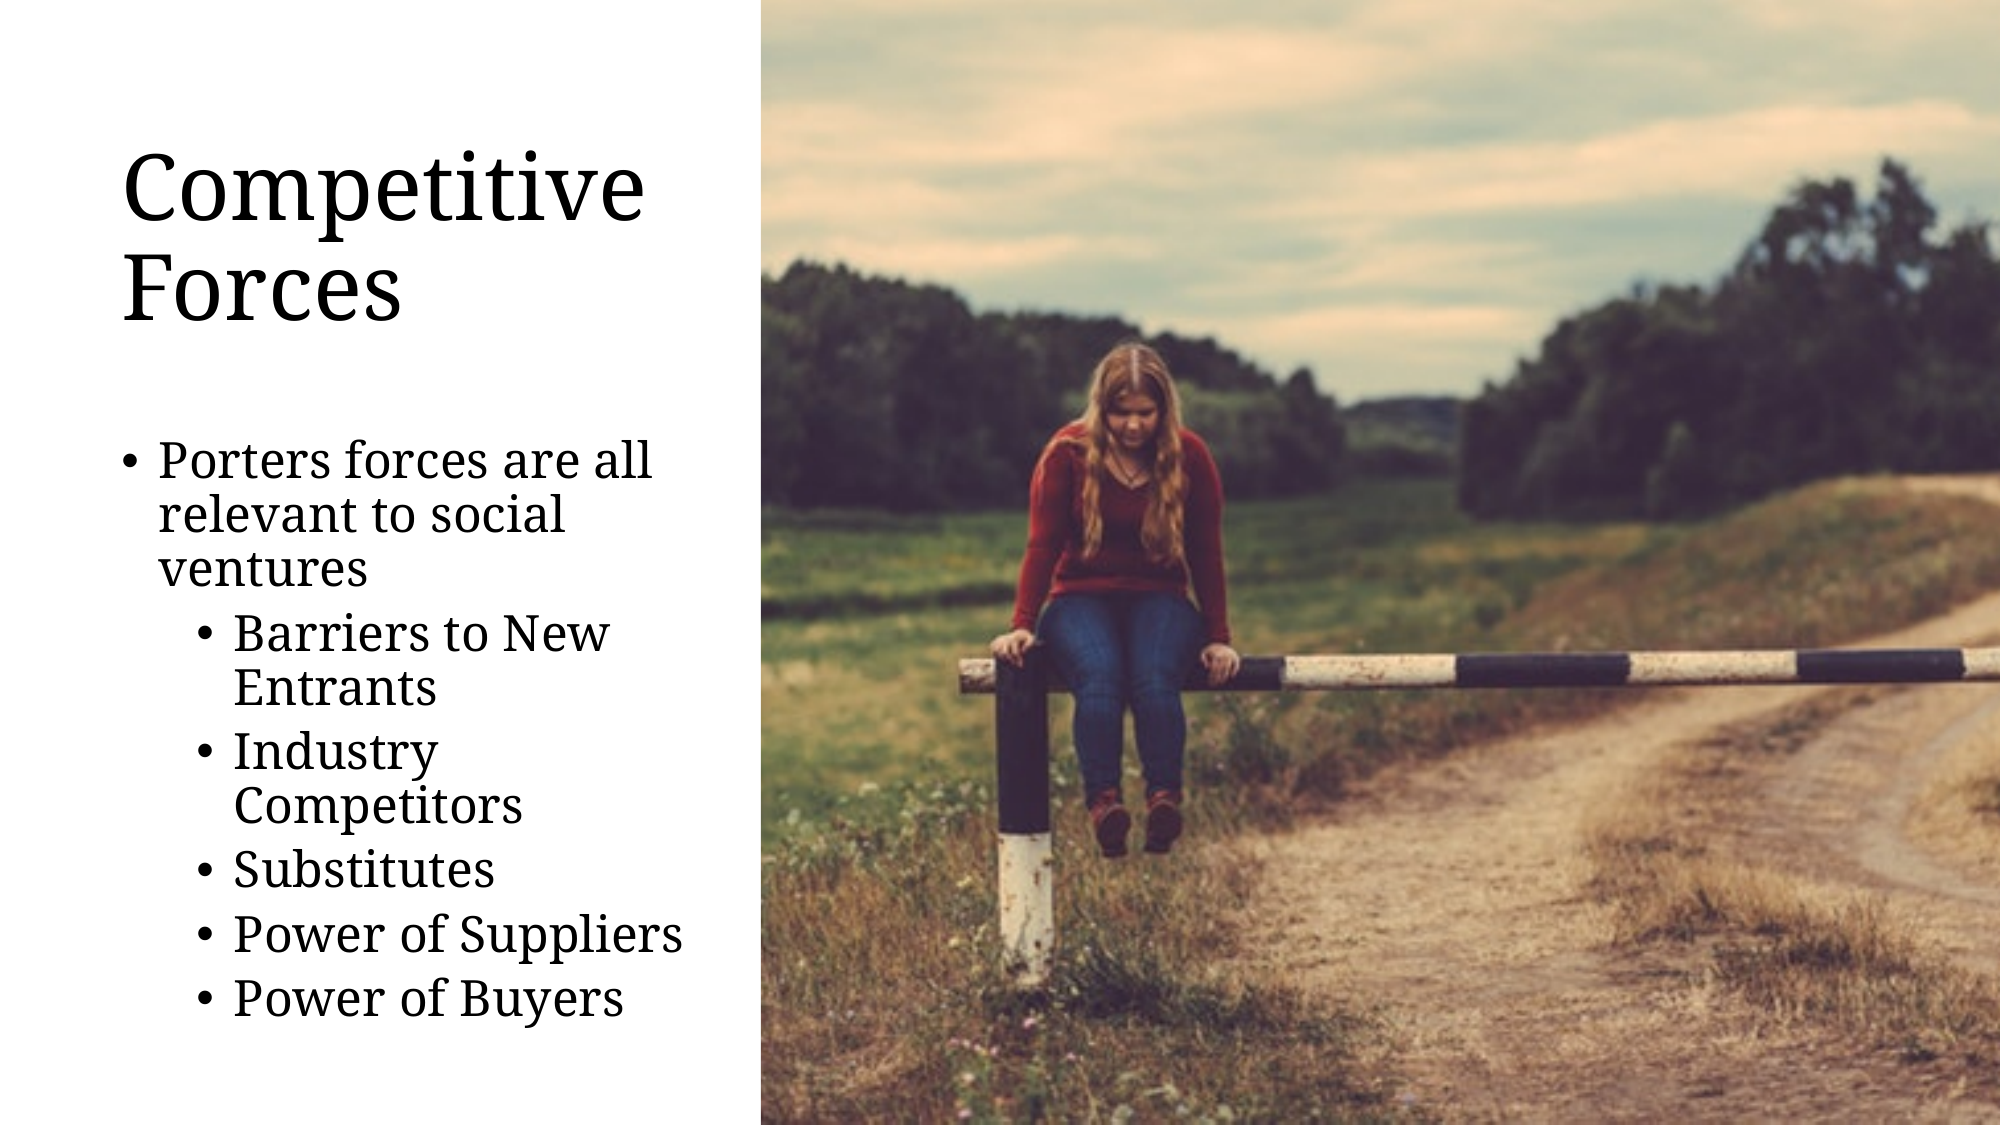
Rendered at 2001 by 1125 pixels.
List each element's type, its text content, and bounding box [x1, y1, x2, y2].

title Competitive Forces [106, 103, 706, 379]
picture [760, 0, 2000, 1125]
list Porters forces are all relevant to social ventures Barriers to New Entrants Industry Competitors Substitutes Power of Suppliers Power of Buyers [106, 428, 706, 1050]
